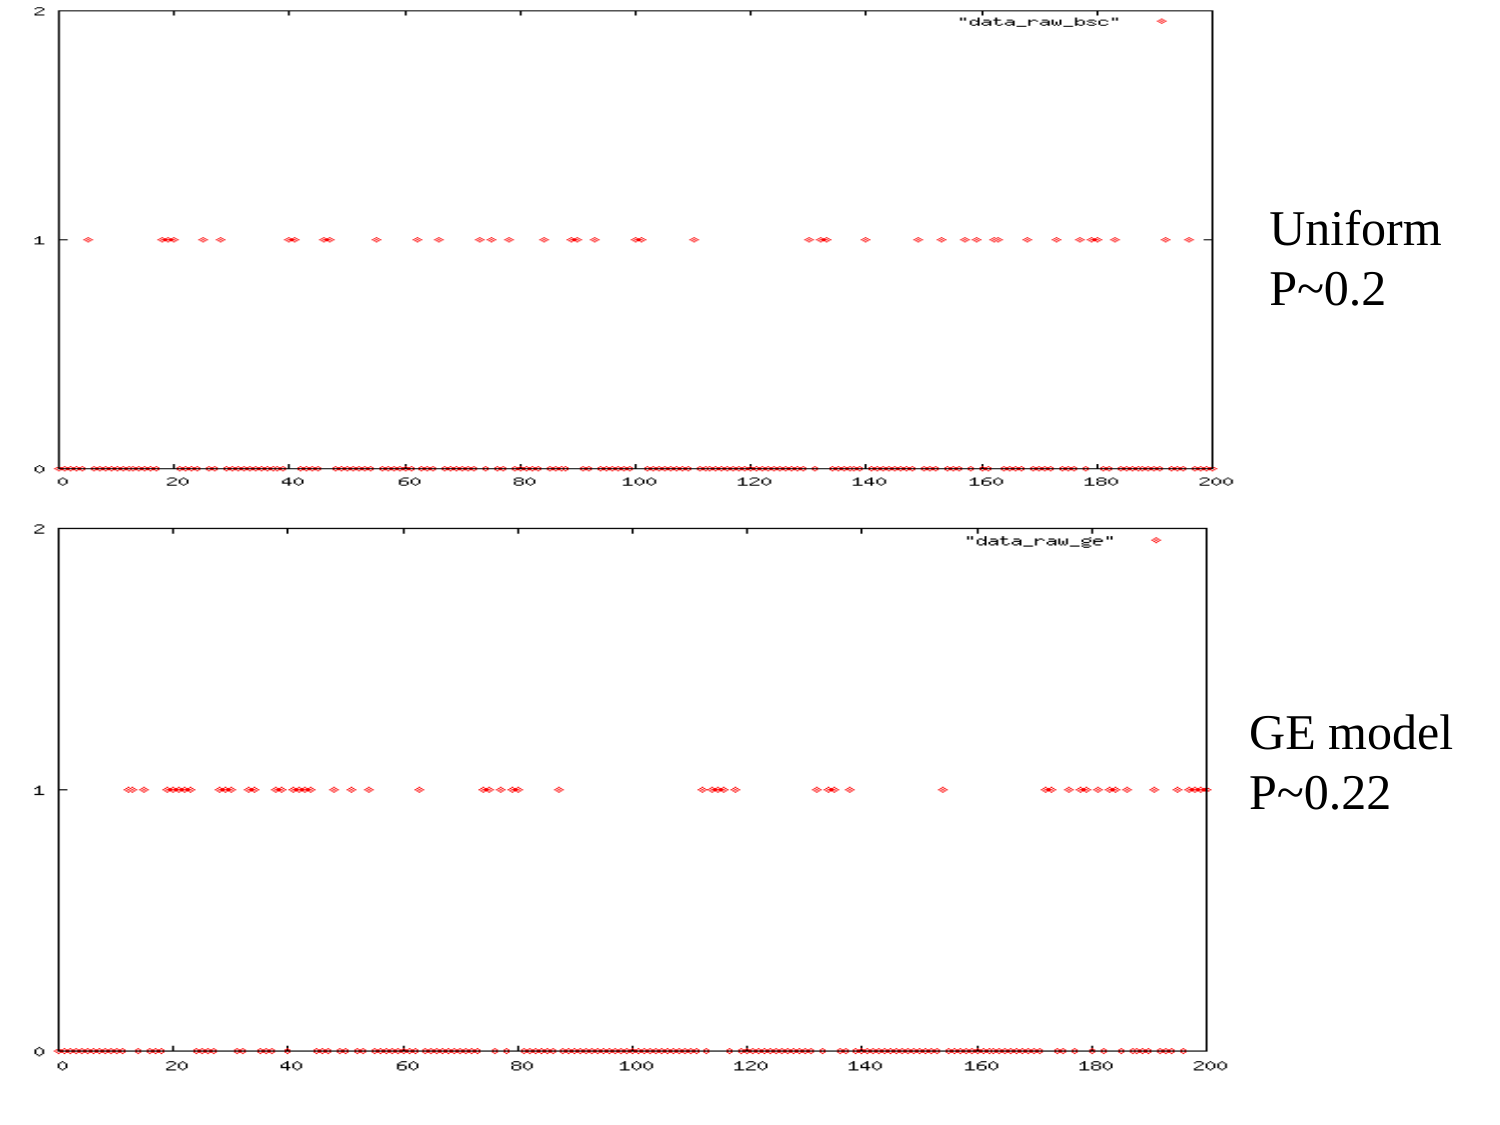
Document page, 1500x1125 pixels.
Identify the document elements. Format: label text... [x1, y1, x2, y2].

text_box Uniform P~0.2 [1254, 187, 1457, 323]
text_box GE model P~0.22 [1245, 692, 1469, 828]
picture [0, 515, 1241, 1080]
picture [0, 0, 1247, 494]
